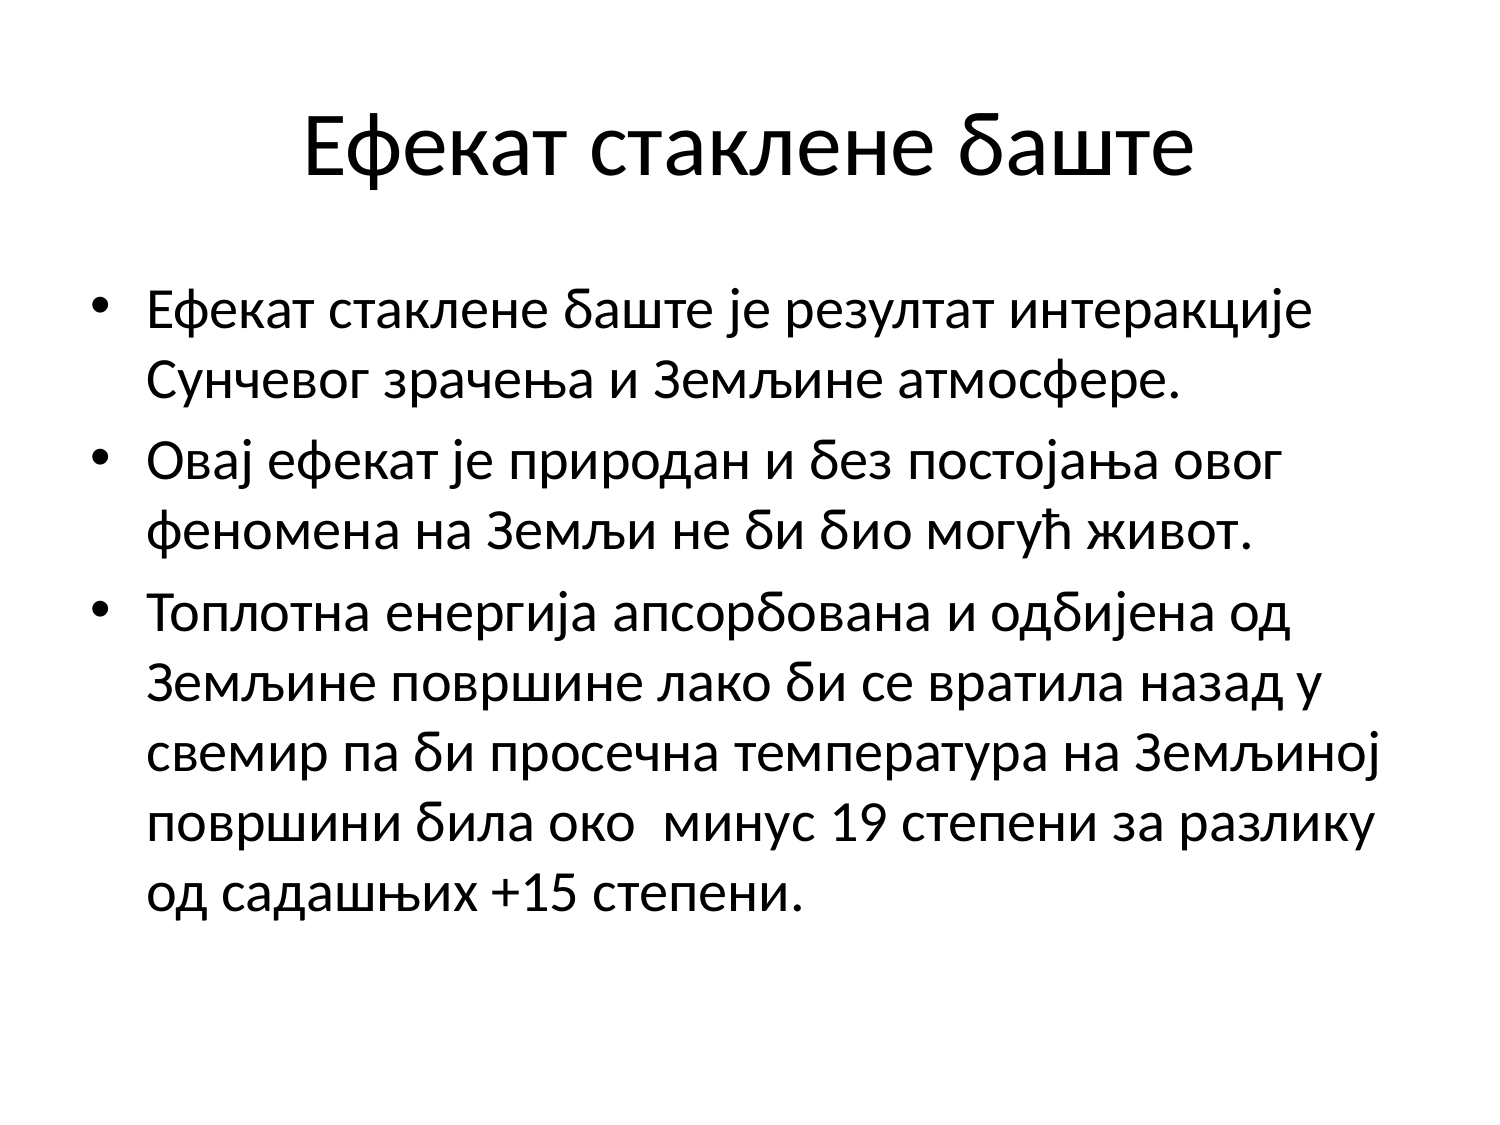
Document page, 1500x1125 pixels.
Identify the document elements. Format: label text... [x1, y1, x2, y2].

title Ефекат стаклене баште [75, 45, 1425, 233]
list Ефекат стаклене баште је резултат интеракције Сунчевог зрачења и Земљине атмосфере. Овај ефекат је природан и без постојања овог феномена на Земљи не би био могућ живот. Топлотна енергија апсорбована и одбијена од Земљине површине лако би се вратила назад у свемир па би просечна температура на Земљиној површини била око минус 19 степени за разлику од садашњих +15 степени. [75, 262, 1425, 1005]
